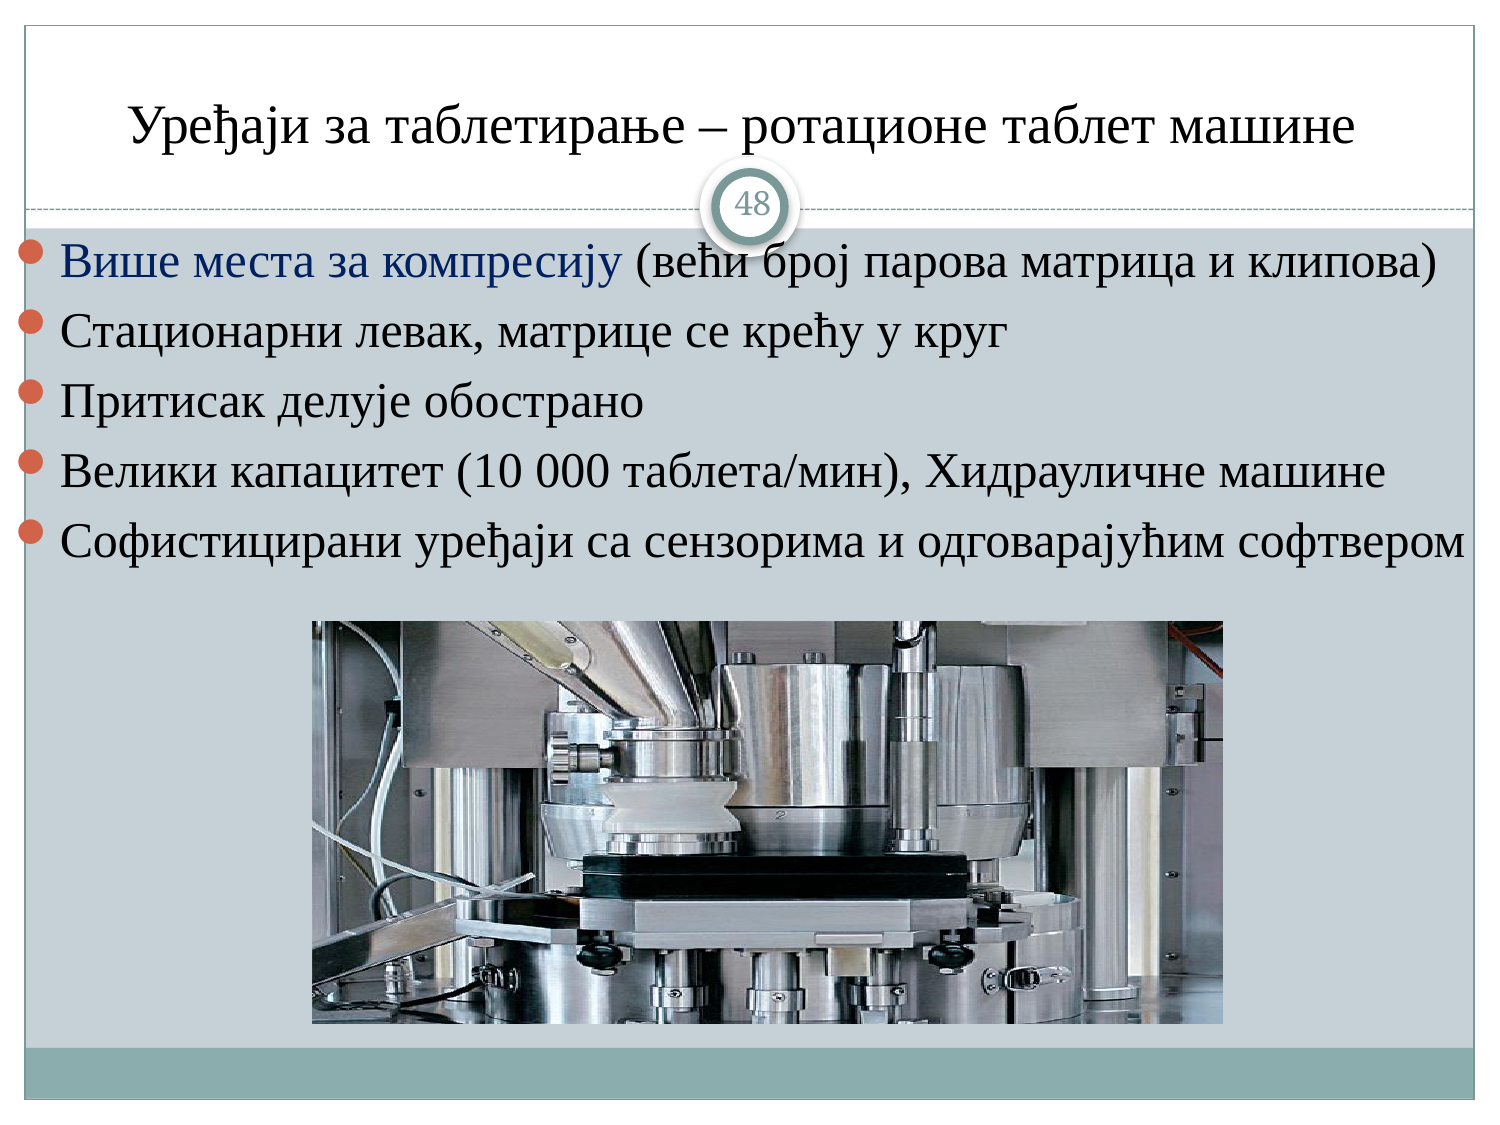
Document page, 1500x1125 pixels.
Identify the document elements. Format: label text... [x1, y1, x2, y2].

list Више места за компресију (већи број парова матрица и клипова) Стационарни левак, матрице се крећу у круг Притисак делује обострано Велики капацитет (10 000 таблета/мин), Хидрауличне машине Софистицирани уређаји са сензорима и одговарајућим софтвером [0, 219, 1500, 1125]
slide_number 48 [715, 168, 791, 219]
title Уређаји за таблетирање – ротационе таблет машине [49, 37, 1450, 162]
picture [312, 621, 1223, 1024]
